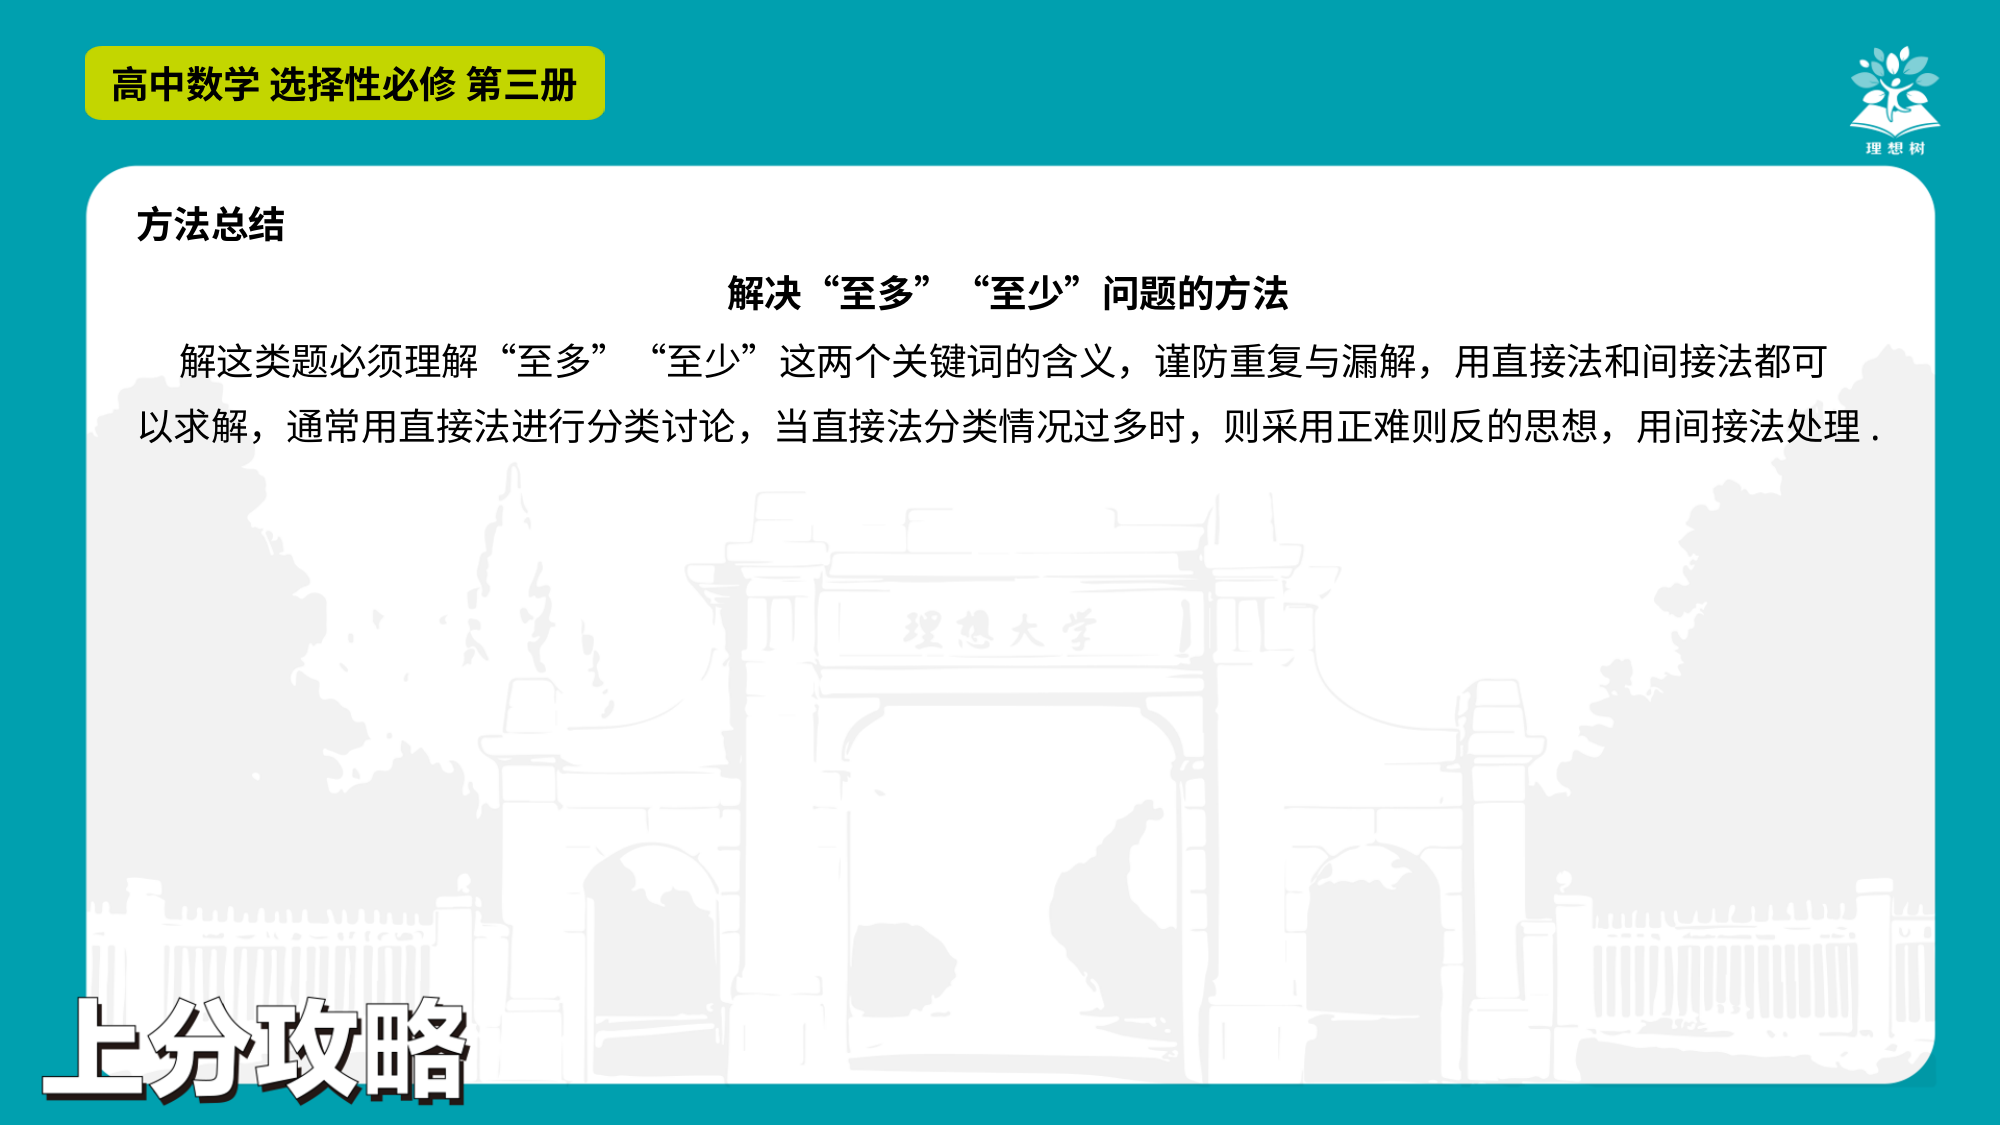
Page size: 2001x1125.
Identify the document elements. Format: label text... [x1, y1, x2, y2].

text_box 方法总结 解决“至多”“至少”问题的方法 解这类题必须理解“至多”“至少”这两个关键词的含义，谨防重复与漏解，用直接法和间接法都可 以求解，通常用直接法进行分类讨论，当直接法分类情况过多时，则采用正难则反的思想，用间接法处理. [136, 177, 1865, 441]
picture [0, 0, 2000, 1125]
